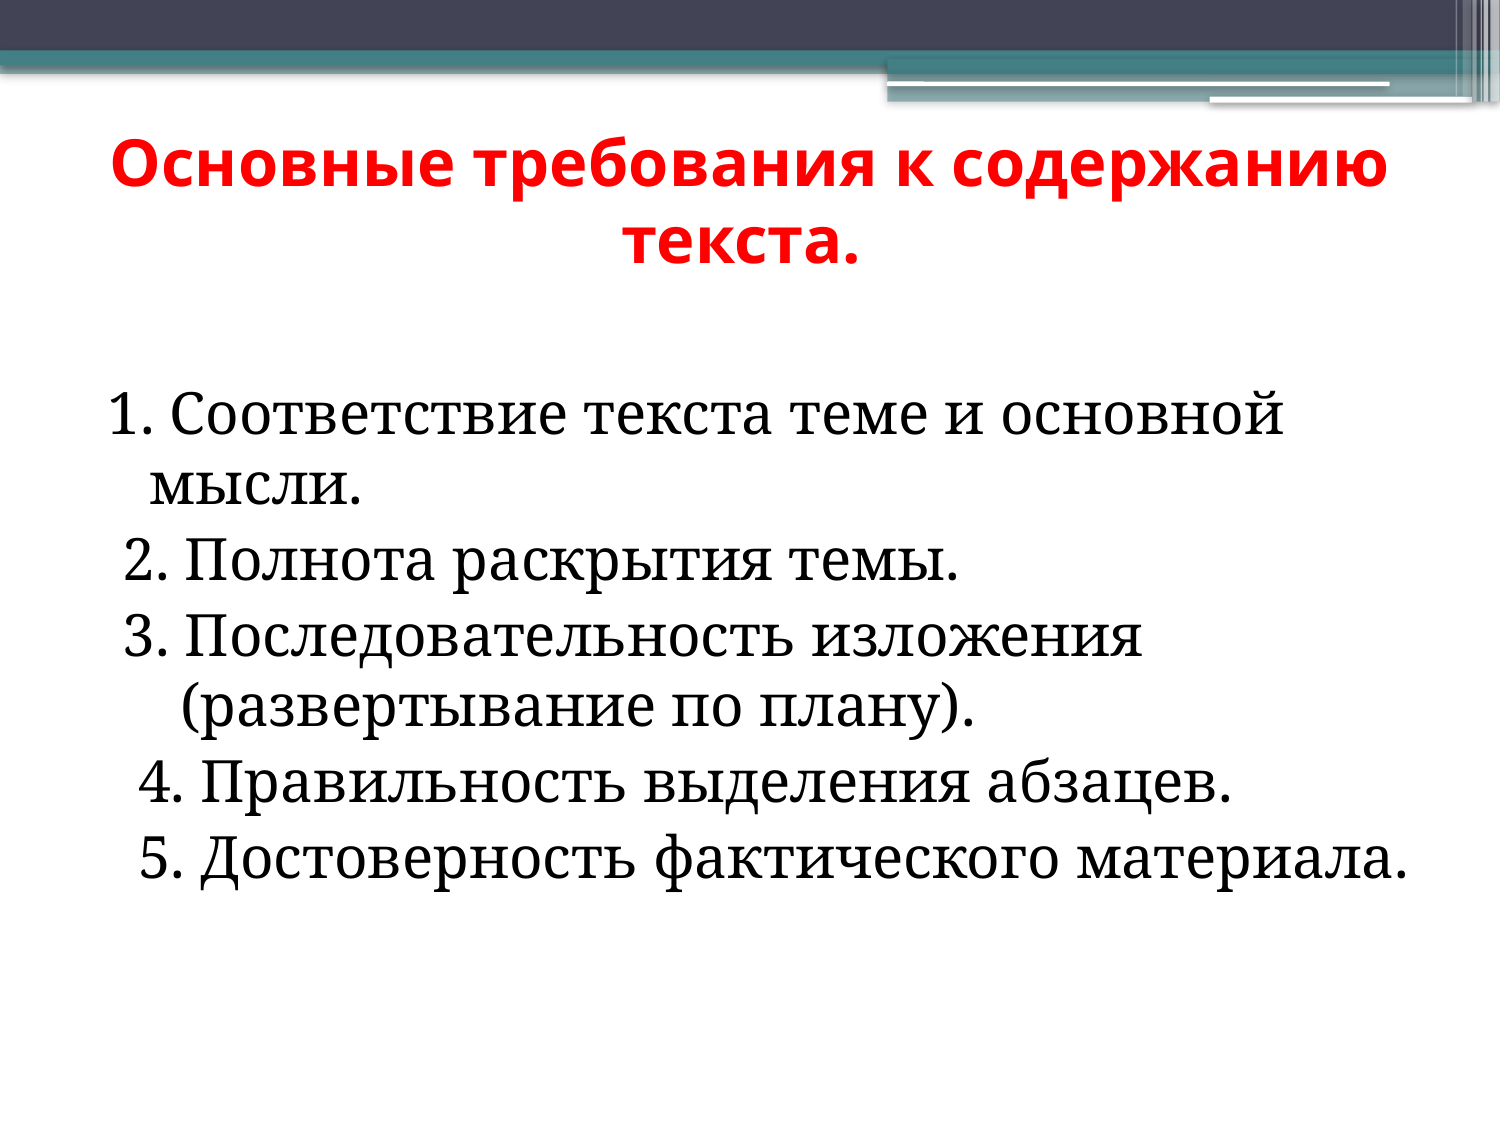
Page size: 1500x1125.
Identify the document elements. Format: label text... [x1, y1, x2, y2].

list 1. Соответствие текста теме и основной мысли. 2. Полнота раскрытия темы. 3. Последовательность изложения (развертывание по плану). 4. Правильность выделения абзацев. 5. Достоверность фактического материала. [75, 368, 1425, 1079]
title Основные требования к содержанию текста. [75, 113, 1425, 363]
